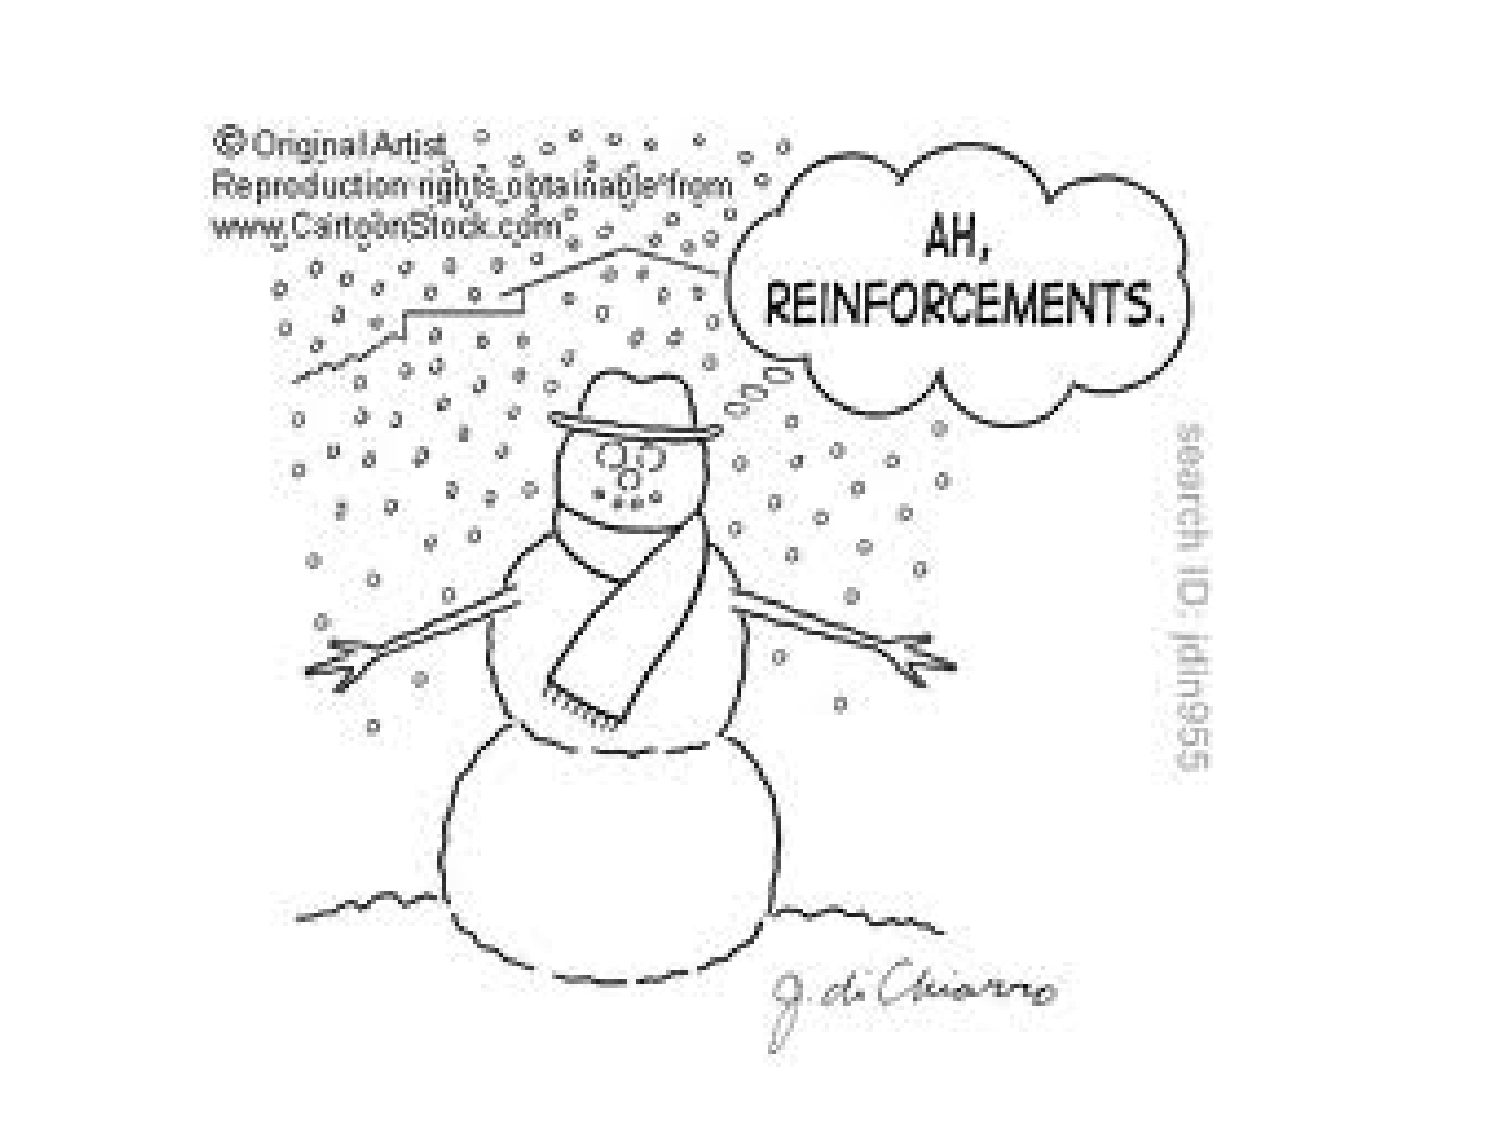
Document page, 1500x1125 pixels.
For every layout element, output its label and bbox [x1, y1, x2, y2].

picture [199, 116, 1213, 1081]
